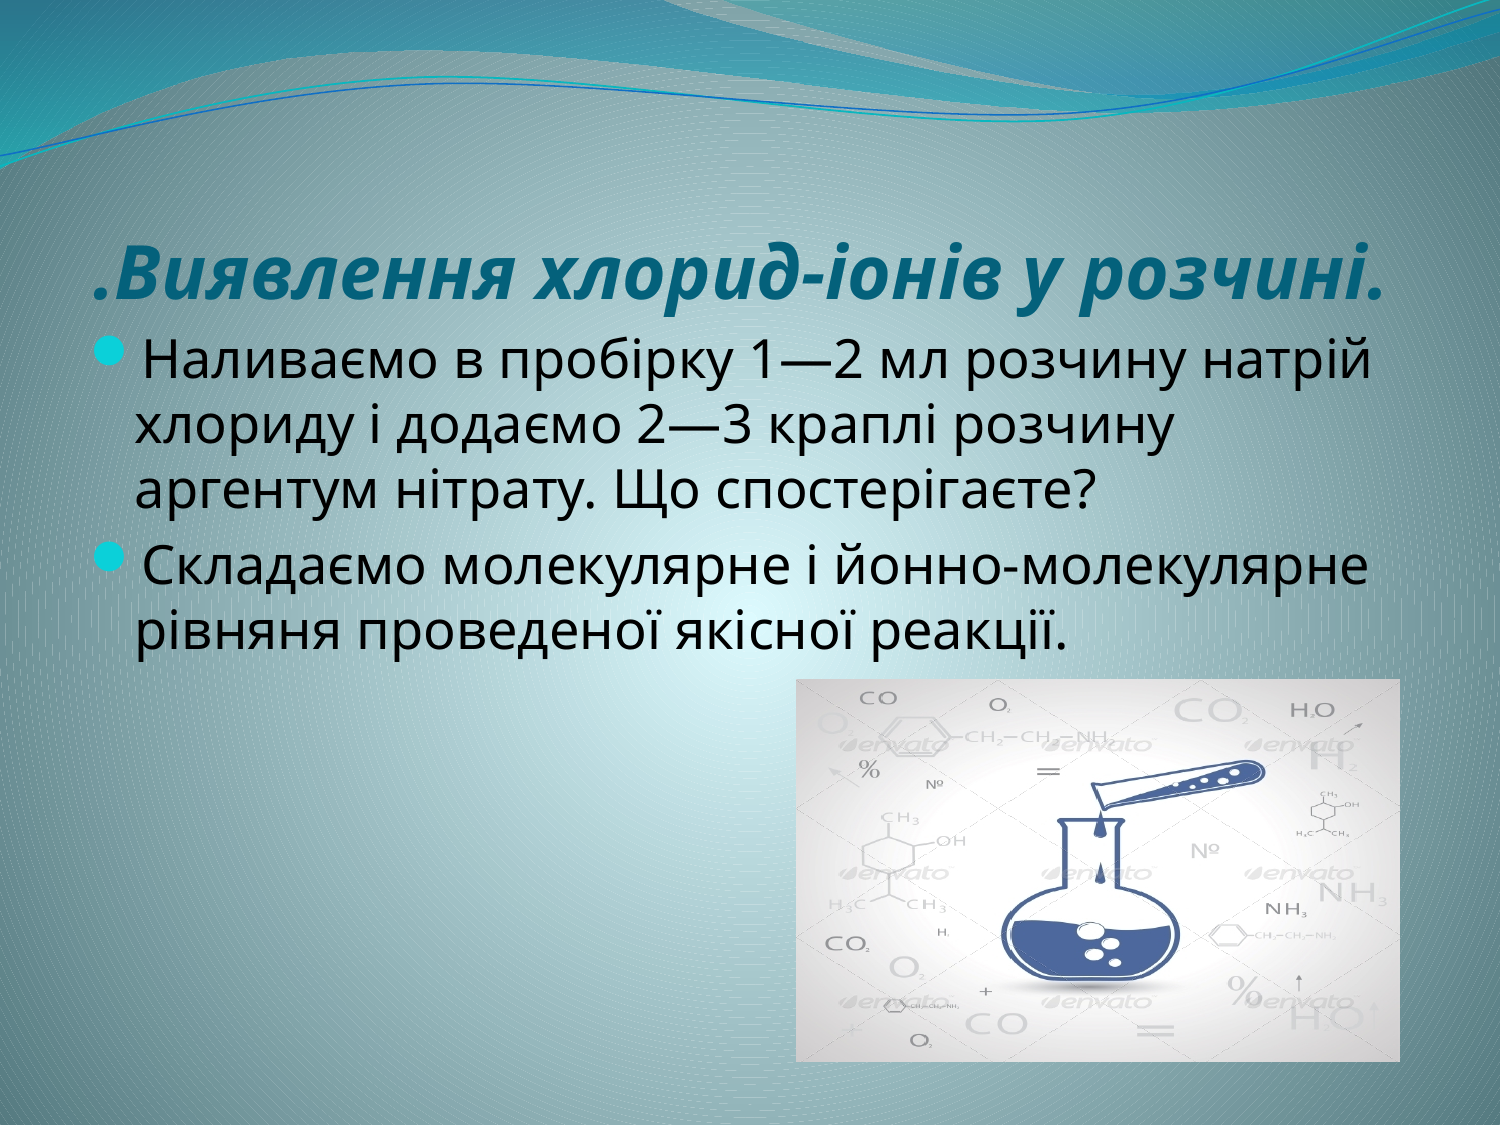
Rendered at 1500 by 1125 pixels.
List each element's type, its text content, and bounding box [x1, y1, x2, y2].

list Наливаємо в пробірку 1—2 мл розчину натрій хлориду і додаємо 2—3 краплі розчину аргентум нітрату. Що спостерігаєте? Складаємо молекулярне і йонно-молекулярне рівняня проведеної якісної реакції. [75, 317, 1425, 1038]
picture [796, 679, 1400, 1062]
title .Виявлення хлорид-іонів у розчині. [76, 137, 1427, 405]
